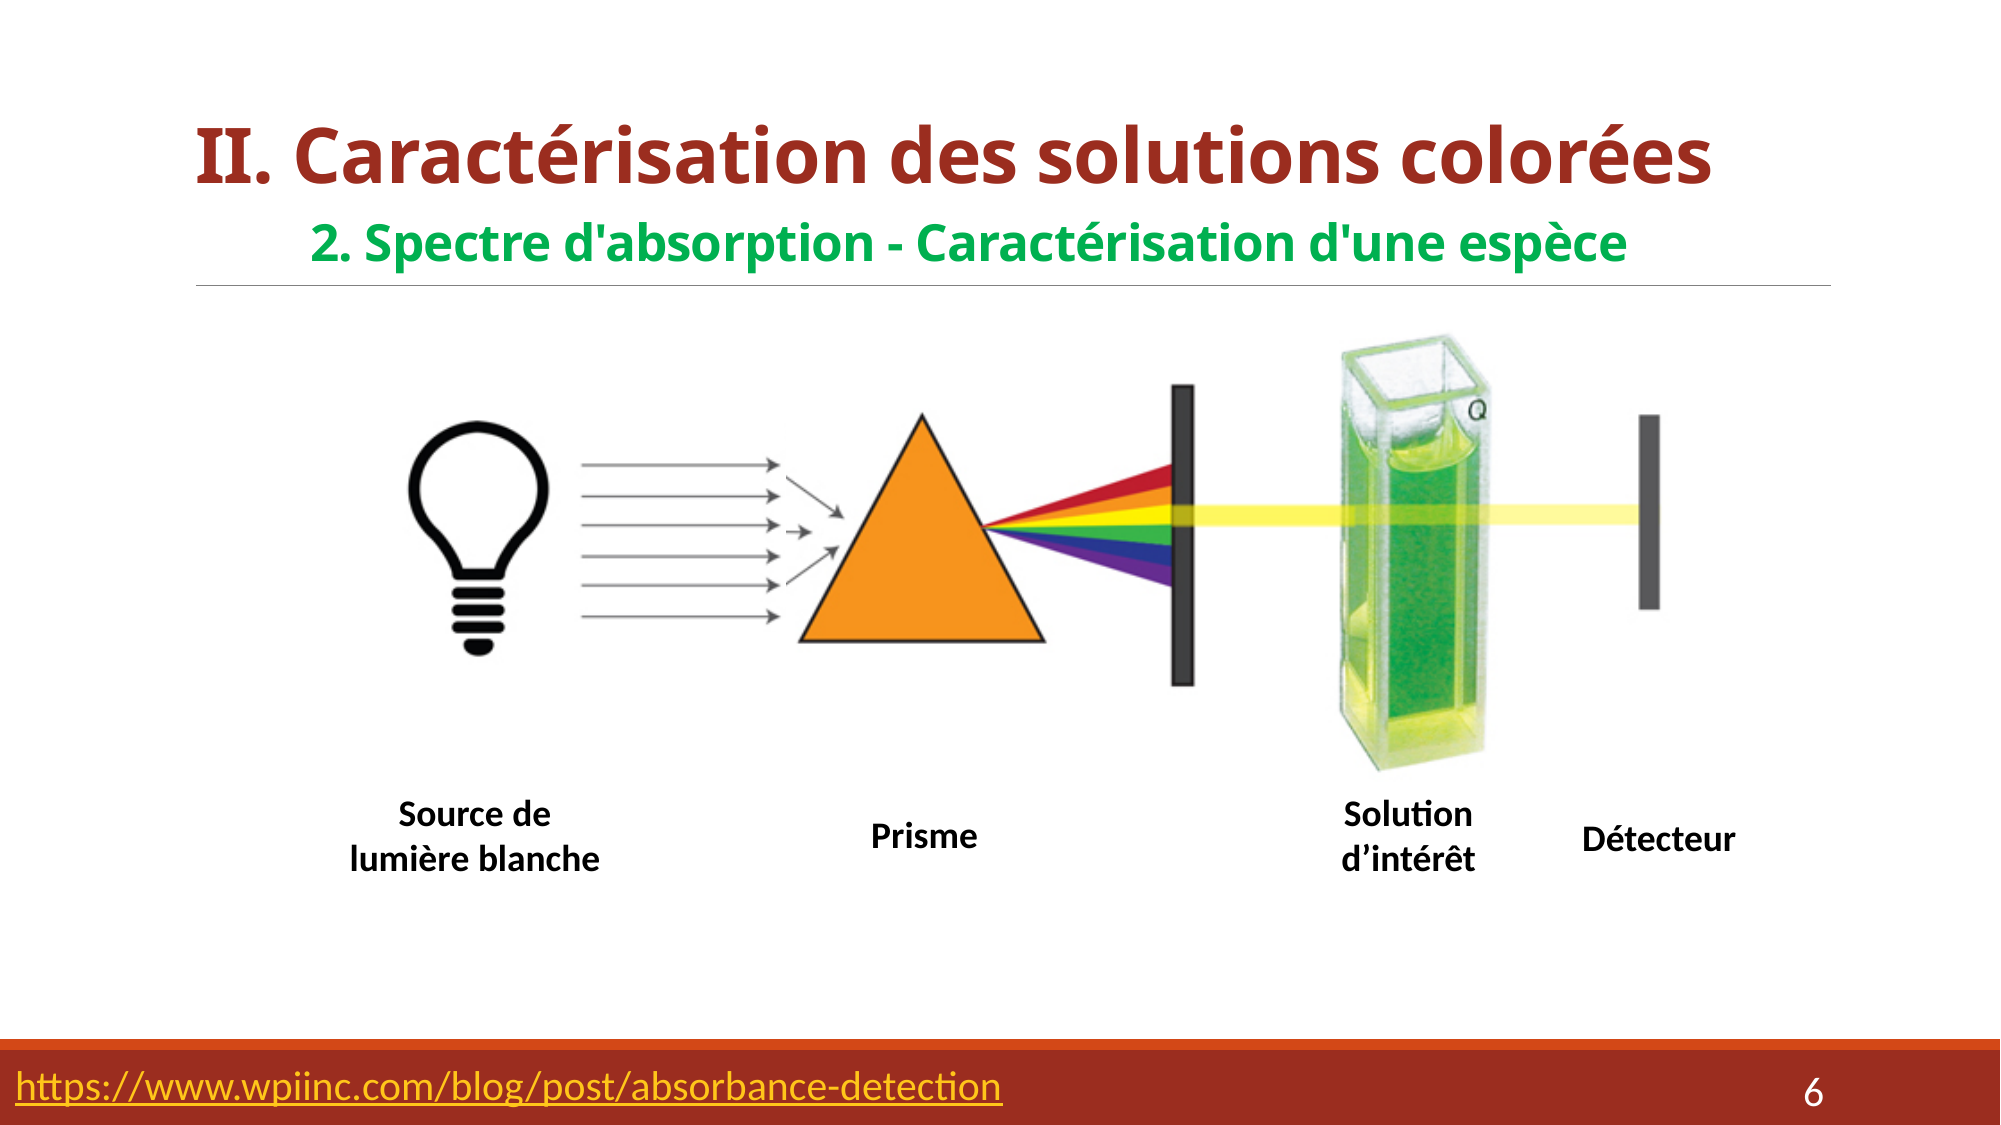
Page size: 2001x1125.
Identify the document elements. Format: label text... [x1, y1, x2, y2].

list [785, 329, 1689, 785]
text_box Source de lumière blanche [324, 781, 626, 887]
text_box Solution d’intérêt [1309, 792, 1509, 887]
text_box https://www.wpiinc.com/blog/post/absorbance-detection [0, 1056, 1771, 1125]
text_box Prisme [844, 804, 1005, 864]
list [397, 326, 787, 782]
title II. Caractérisation des solutions colorées 2. Spectre d'absorption - Caractérisation d'une espèce [180, 47, 1830, 285]
slide_number 6 [1771, 1059, 1840, 1120]
text_box Détecteur [1508, 806, 1810, 867]
